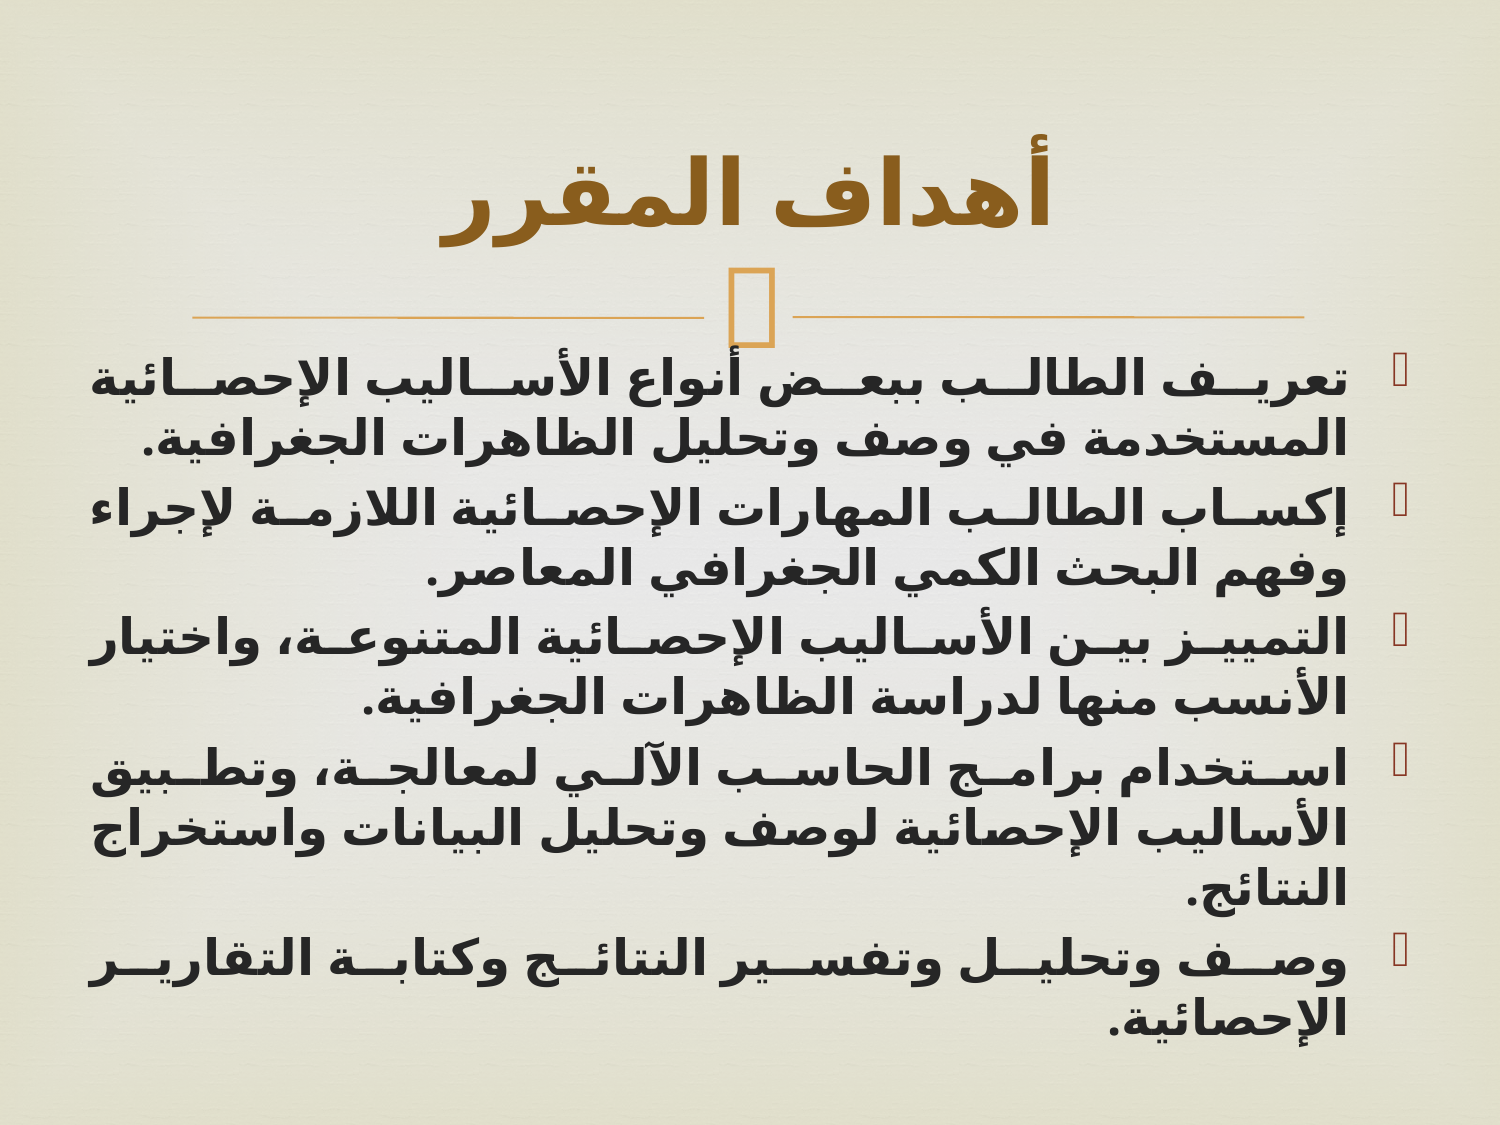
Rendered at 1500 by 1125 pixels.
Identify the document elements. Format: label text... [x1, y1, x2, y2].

list تعريف الطالب ببعض أنواع الأساليب الإحصائية المستخدمة في وصف وتحليل الظاهرات الجغرافية. إكساب الطالب المهارات الإحصائية اللازمة لإجراء وفهم البحث الكمي الجغرافي المعاصر. التمييز بين الأساليب الإحصائية المتنوعة، واختيار الأنسب منها لدراسة الظاهرات الجغرافية. استخدام برامج الحاسب الآلي لمعالجة، وتطبيق الأساليب الإحصائية لوصف وتحليل البيانات واستخراج النتائج. وصف وتحليل وتفسير النتائج وكتابة التقارير الإحصائية. [75, 337, 1425, 1050]
title أهداف المقرر [75, 115, 1425, 263]
